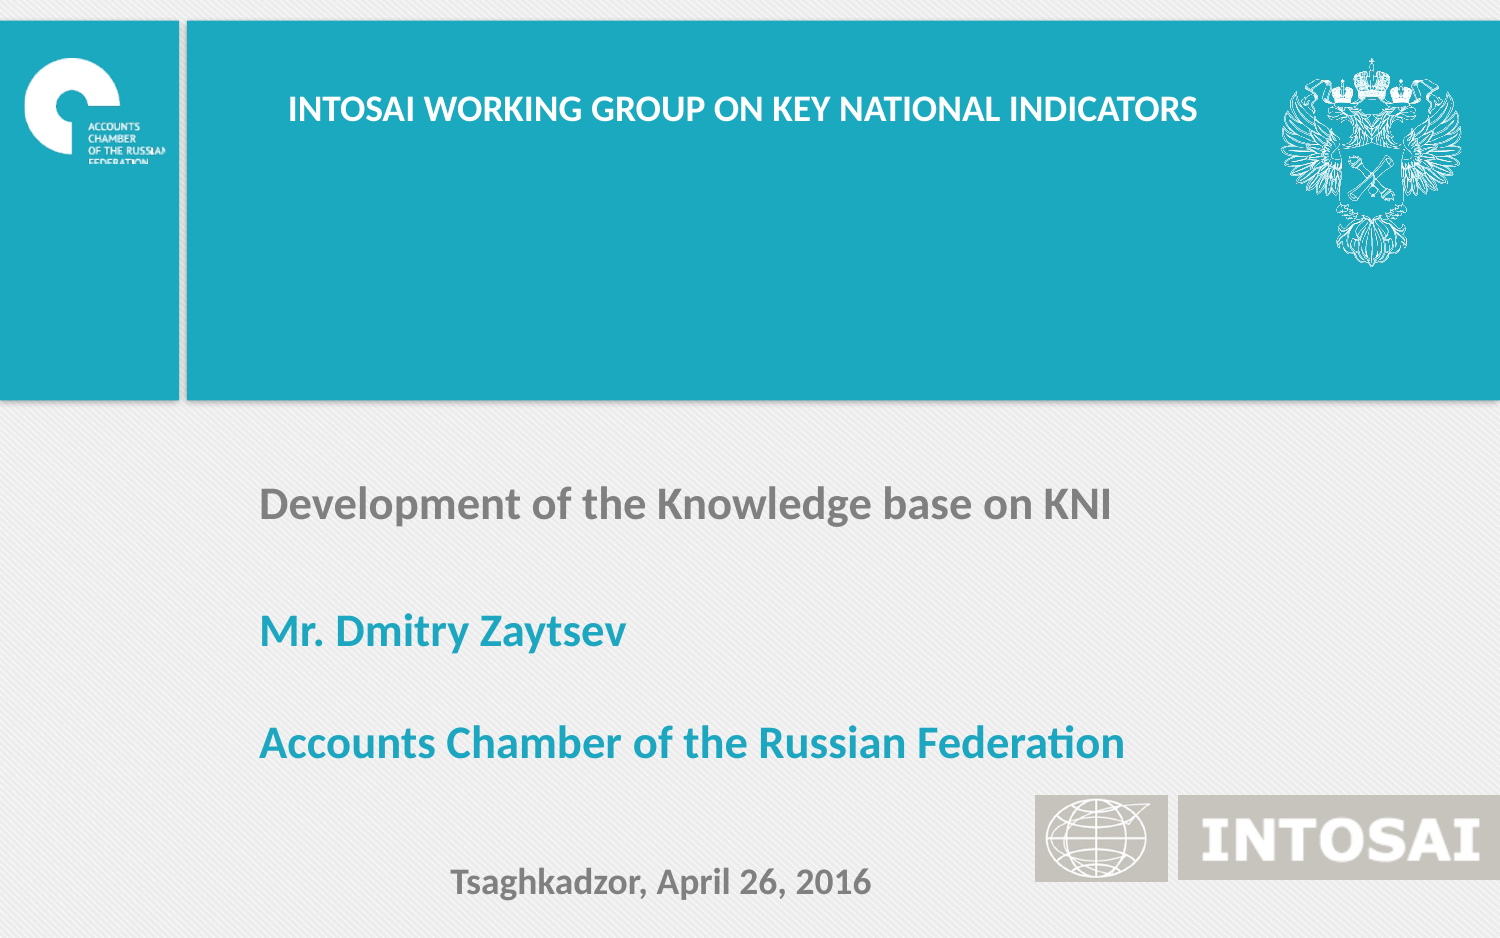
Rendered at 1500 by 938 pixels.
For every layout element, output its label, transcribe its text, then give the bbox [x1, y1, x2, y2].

text_box Tsaghkadzor, April 26, 2016 [435, 849, 1062, 910]
text_box INTOSAI WORKING GROUP ON KEY NATIONAL INDICATORS [244, 76, 1234, 136]
picture [0, 0, 1500, 938]
text_box Development of the Knowledge base on KNI Mr. Dmitry Zaytsev Accounts Chamber of the Russian Federation [244, 430, 1500, 776]
